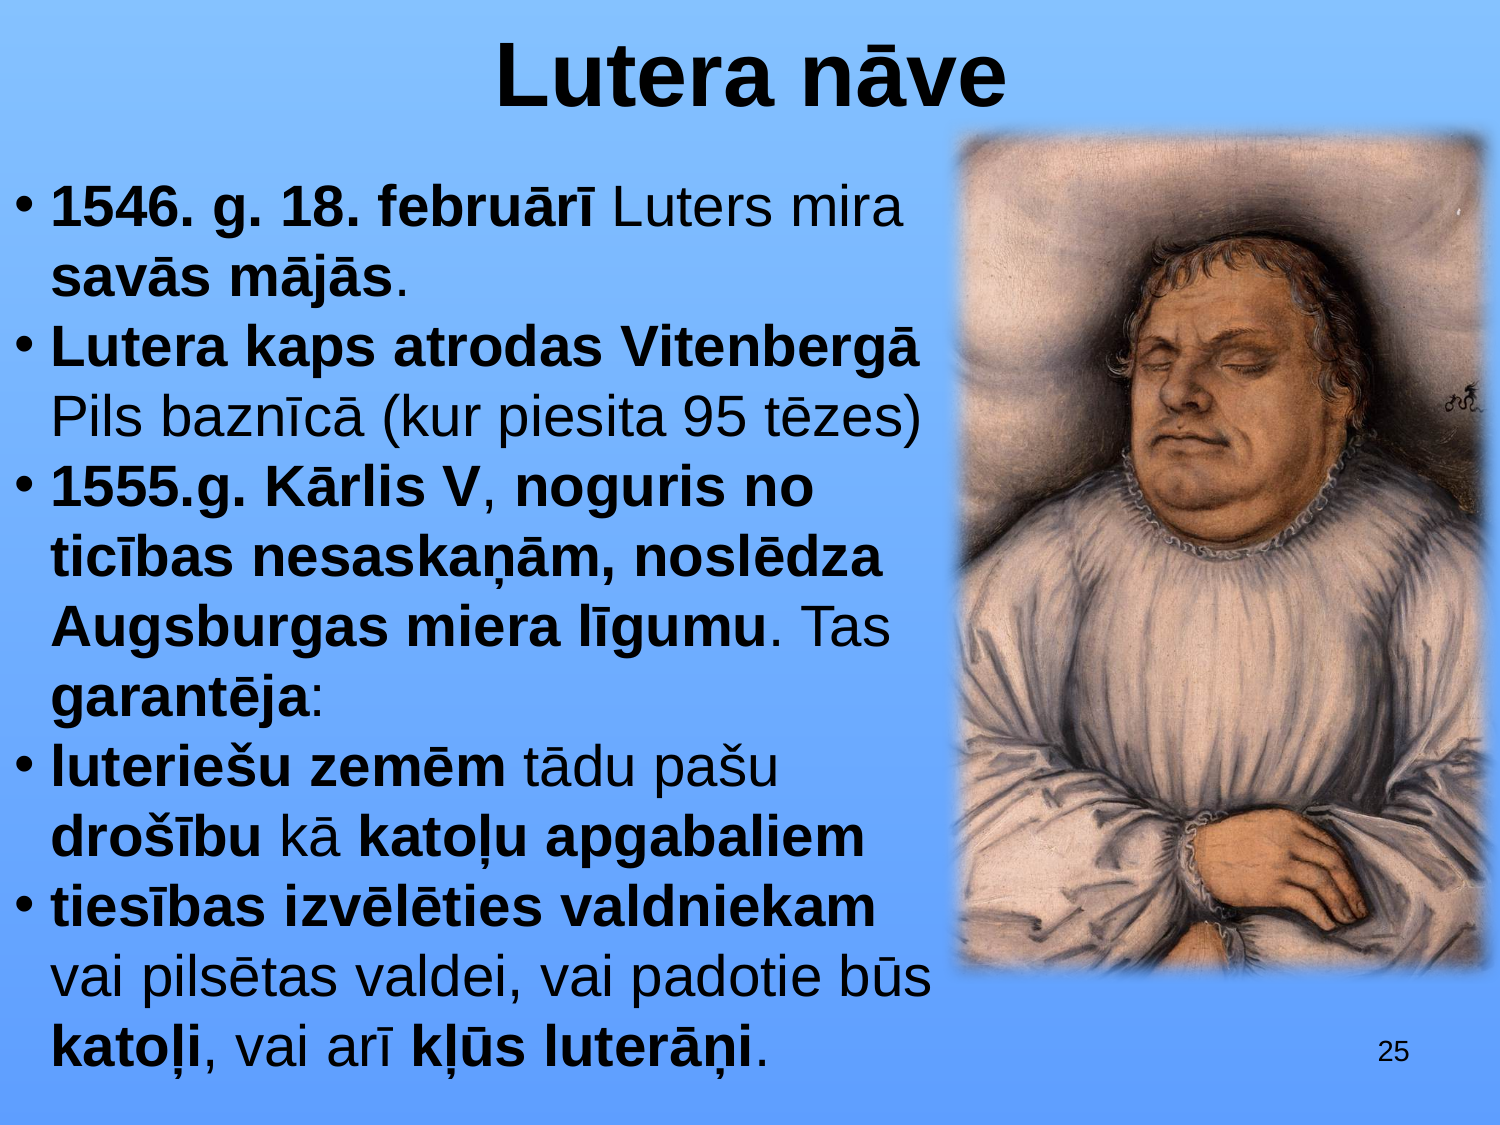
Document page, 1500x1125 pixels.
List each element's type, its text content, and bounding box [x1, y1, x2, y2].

title Lutera nāve [76, 0, 1428, 140]
picture [941, 116, 1500, 985]
slide_number 25 [1074, 1024, 1426, 1103]
text_box 1546. g. 18. februārī Luters mira savās mājās. Lutera kaps atrodas Vitenbergā Pils baznīcā (kur piesita 95 tēzes) 1555.g. Kārlis V, noguris no ticības nesaskaņām, noslēdza Augsburgas miera līgumu. Tas garantēja: luteriešu zemēm tādu pašu drošību kā katoļu apgabaliem tiesības izvēlēties valdniekam vai pilsētas valdei, vai padotie būs katoļi, vai arī kļūs luterāņi. [0, 160, 961, 1086]
